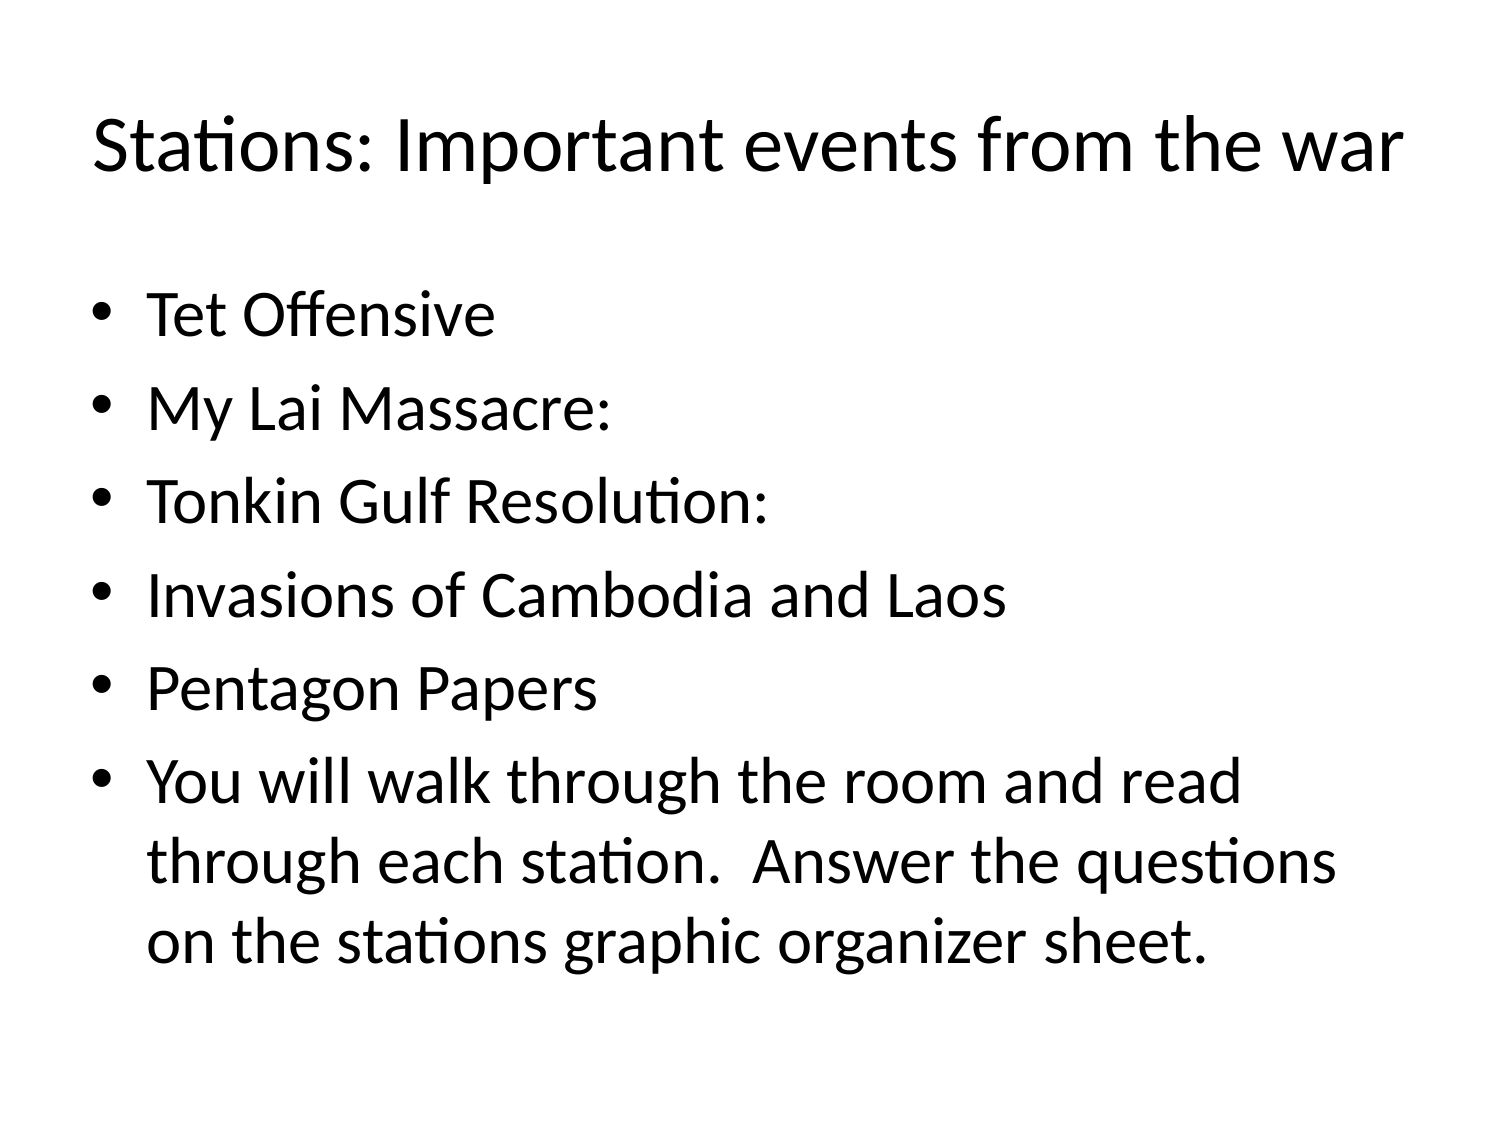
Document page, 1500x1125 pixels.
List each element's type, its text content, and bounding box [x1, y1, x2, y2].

list Tet Offensive My Lai Massacre: Tonkin Gulf Resolution: Invasions of Cambodia and Laos Pentagon Papers You will walk through the room and read through each station. Answer the questions on the stations graphic organizer sheet. [75, 262, 1425, 1005]
title Stations: Important events from the war [75, 45, 1425, 233]
